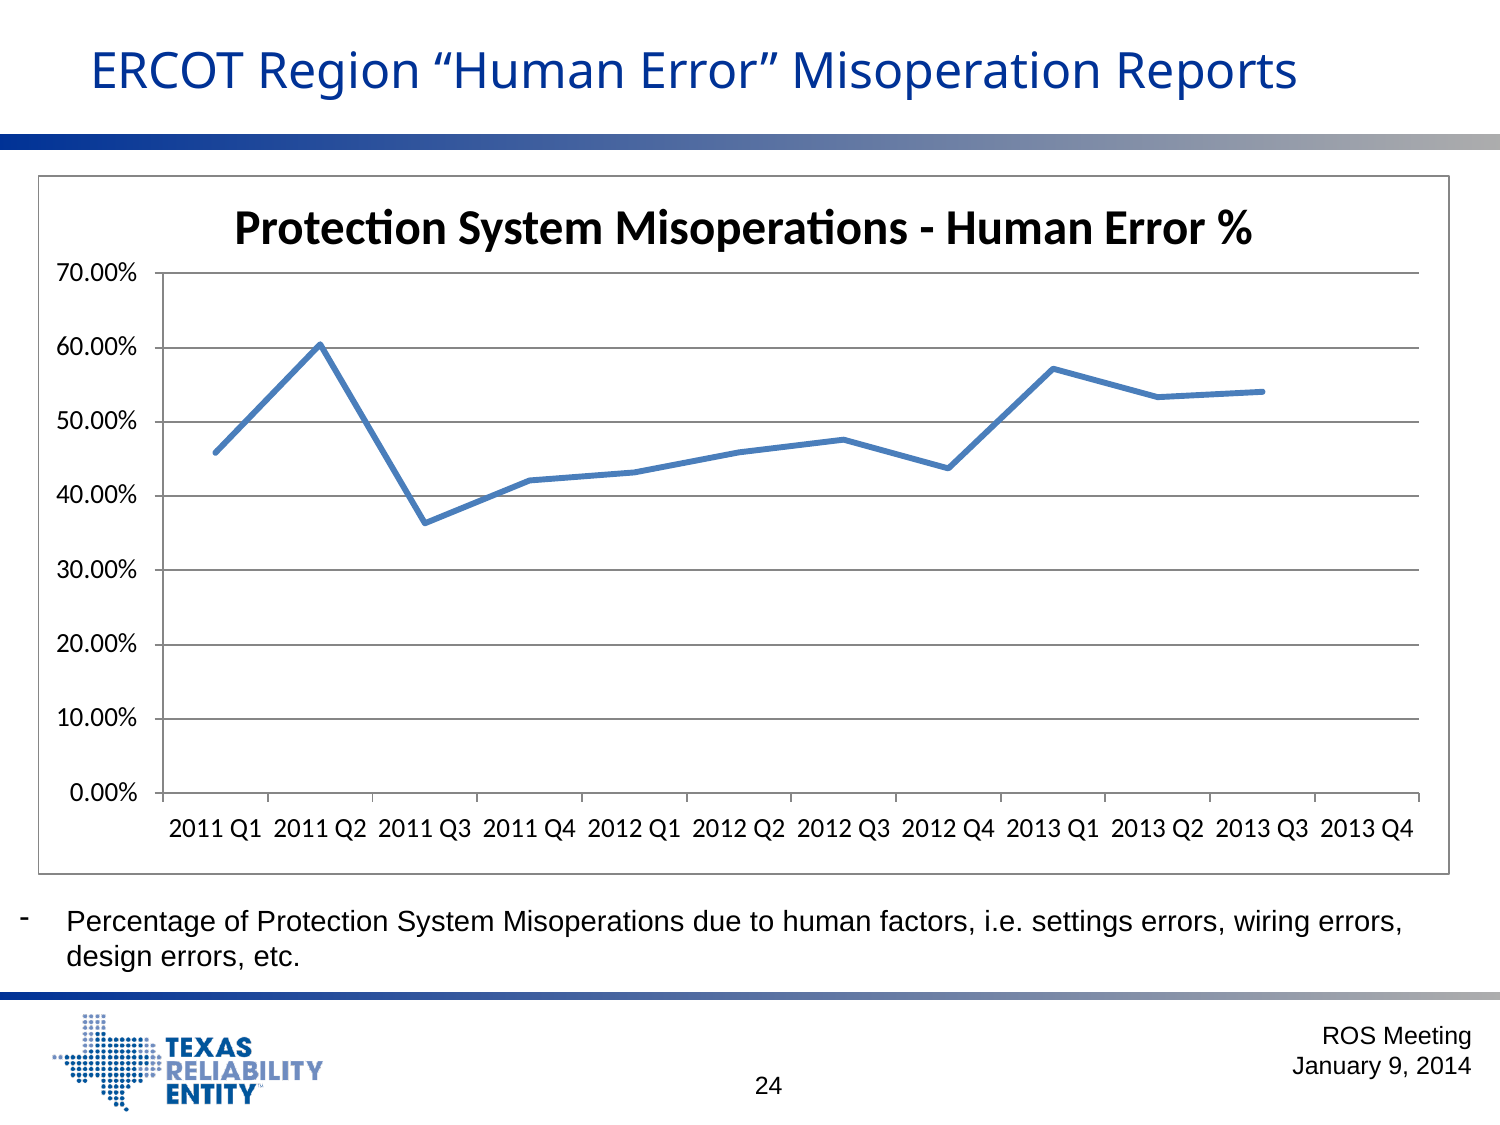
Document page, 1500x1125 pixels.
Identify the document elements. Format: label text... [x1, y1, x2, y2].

text_box Percentage of Protection System Misoperations due to human factors, i.e. settings errors, wiring errors, design errors, etc. [4, 895, 1475, 981]
picture [37, 174, 1451, 876]
title ERCOT Region “Human Error” Misoperation Reports [75, 12, 1450, 125]
footer ROS Meeting January 9, 2014 [812, 1012, 1488, 1101]
picture [50, 1012, 325, 1113]
